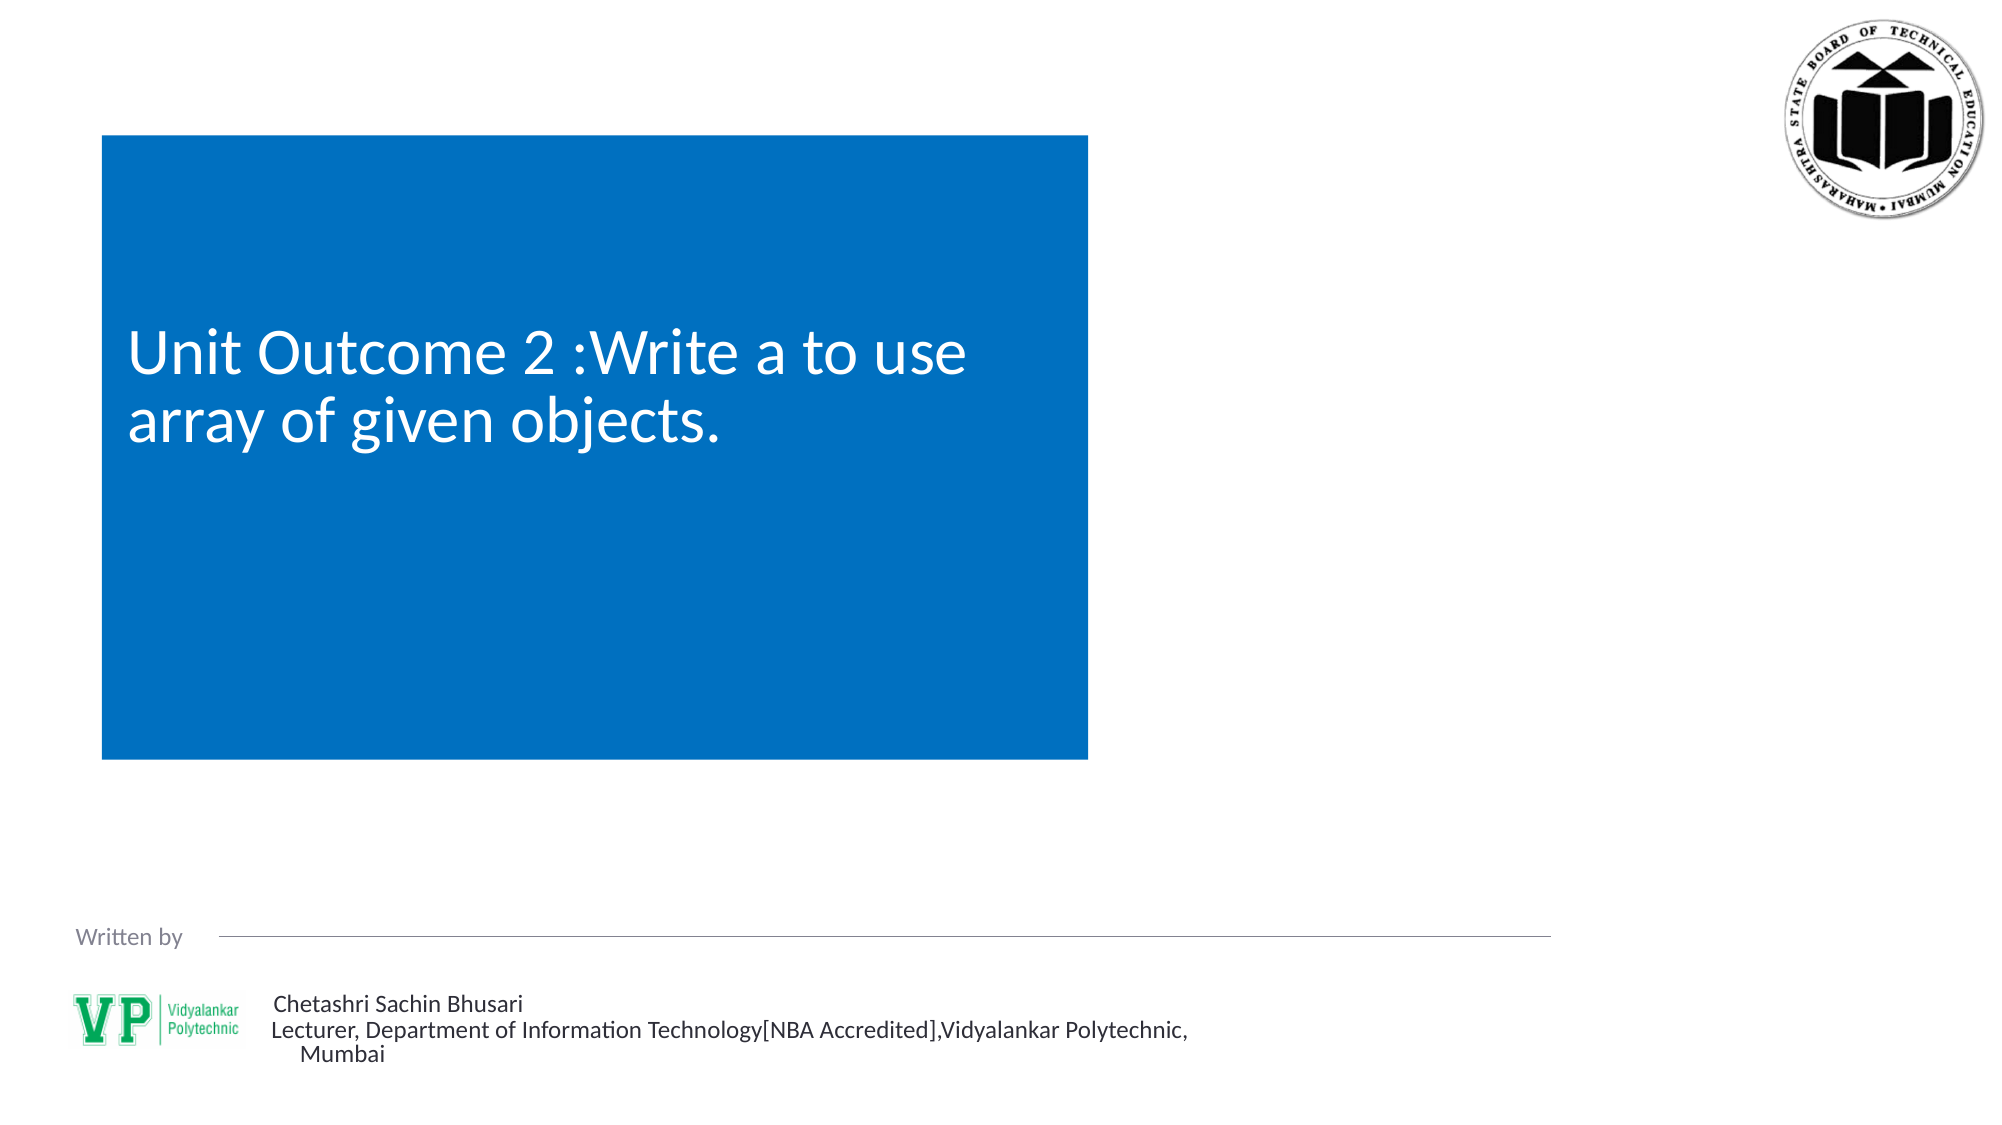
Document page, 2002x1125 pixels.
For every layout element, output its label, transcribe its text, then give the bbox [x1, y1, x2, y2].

picture [1764, 0, 2001, 237]
list Lecturer, Department of Information Technology[NBA Accredited],Vidyalankar Polytechnic, Mumbai [265, 1019, 1226, 1078]
picture [68, 990, 246, 1050]
title Unit Outcome 2 :Write a to use array of given objects. [127, 320, 1087, 482]
list Chetashri Sachin Bhusari [218, 987, 726, 1017]
